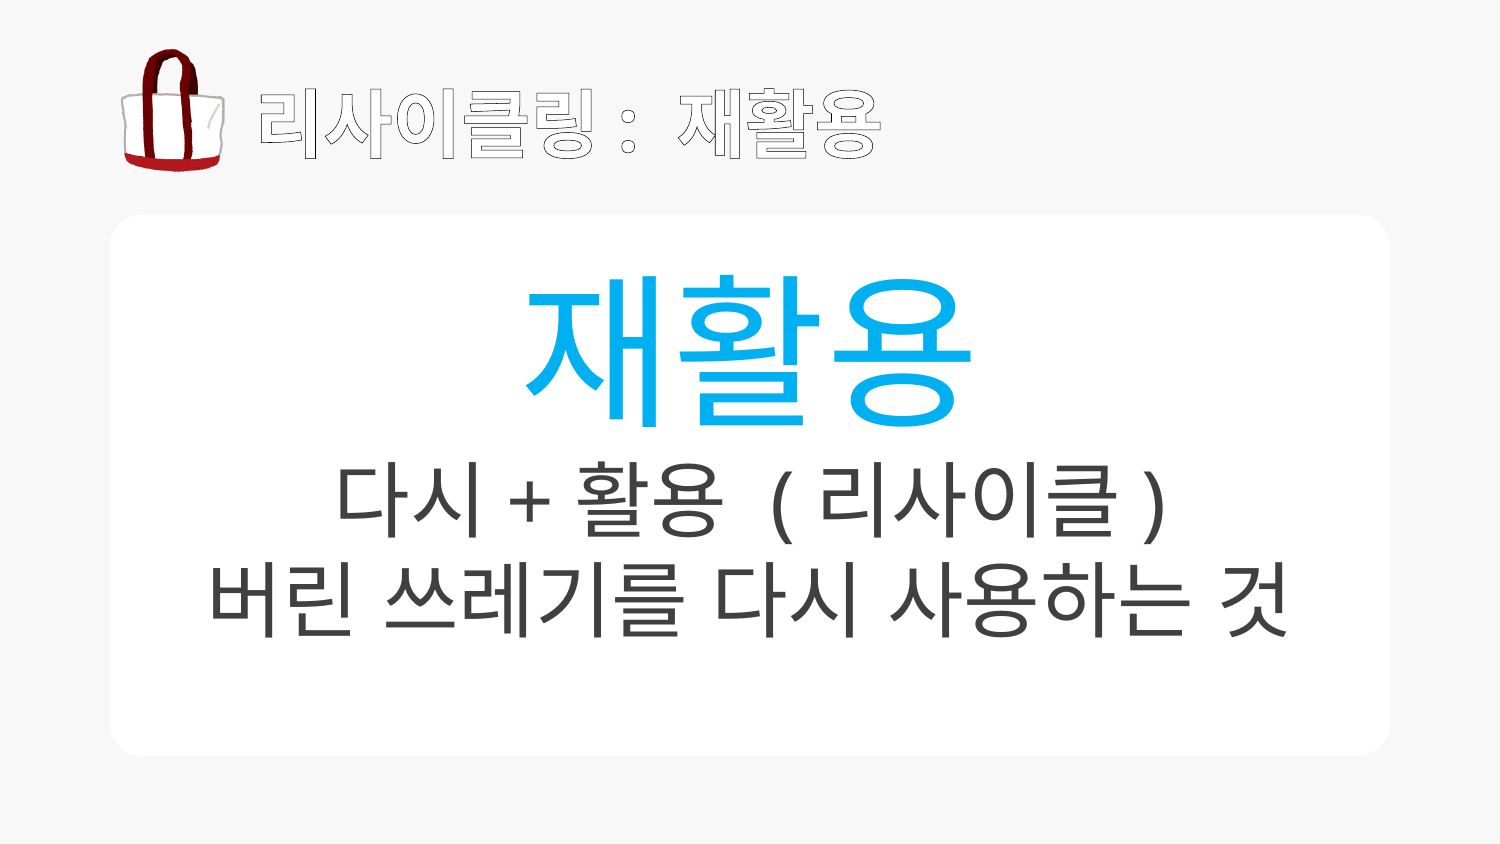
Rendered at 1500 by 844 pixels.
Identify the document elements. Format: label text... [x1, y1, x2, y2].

text_box 재활용 다시+활용 (리사이클) 버린 쓰레기를 다시 사용하는 것 [157, 240, 1343, 656]
text_box [108, 213, 1392, 758]
text_box 리사이클링: 재활용 [239, 93, 1082, 151]
picture [109, 45, 233, 177]
